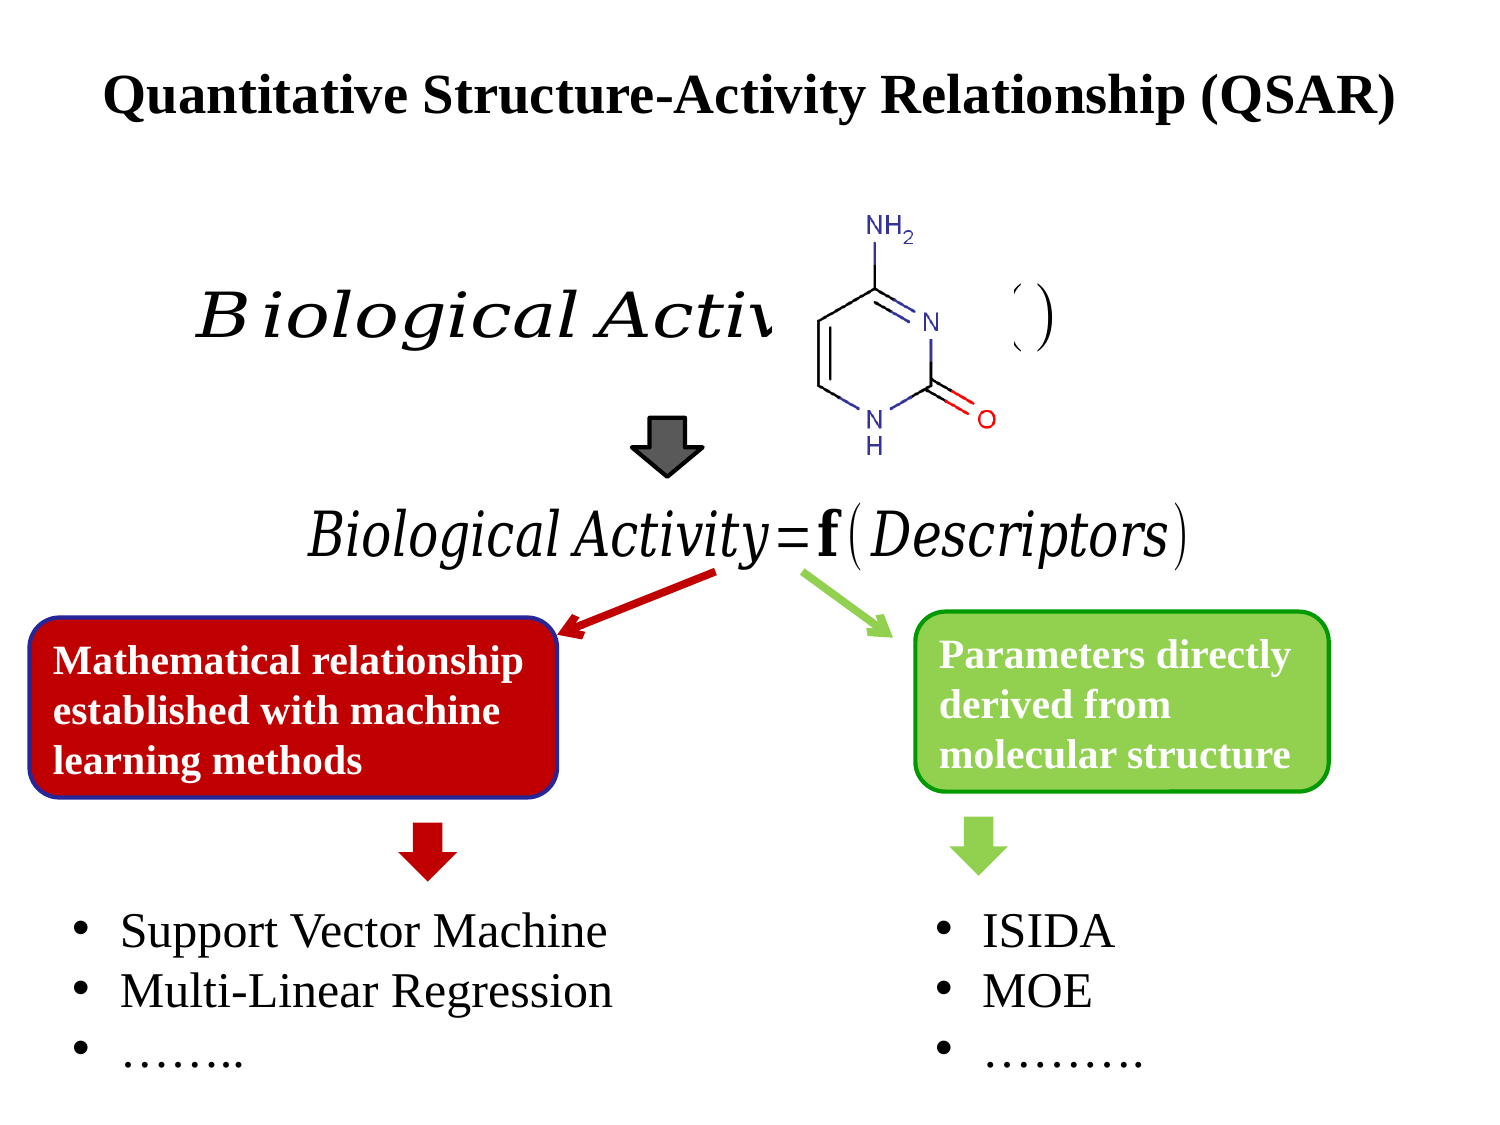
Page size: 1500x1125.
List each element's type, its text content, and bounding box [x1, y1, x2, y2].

text_box [947, 814, 1011, 878]
text_box [629, 415, 705, 479]
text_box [556, 571, 716, 635]
text_box [396, 820, 460, 884]
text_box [801, 571, 894, 638]
title Quantitative Structure-Activity Relationship (QSAR) [58, 42, 1442, 141]
text_box Mathematical relationship established with machine learning methods [27, 615, 560, 800]
text_box ISIDA MOE ………. [920, 890, 1500, 1085]
text_box Parameters directly derived from molecular structure [913, 609, 1331, 794]
text_box Support Vector Machine Multi-Linear Regression …….. [58, 890, 703, 1085]
picture [772, 195, 1014, 465]
